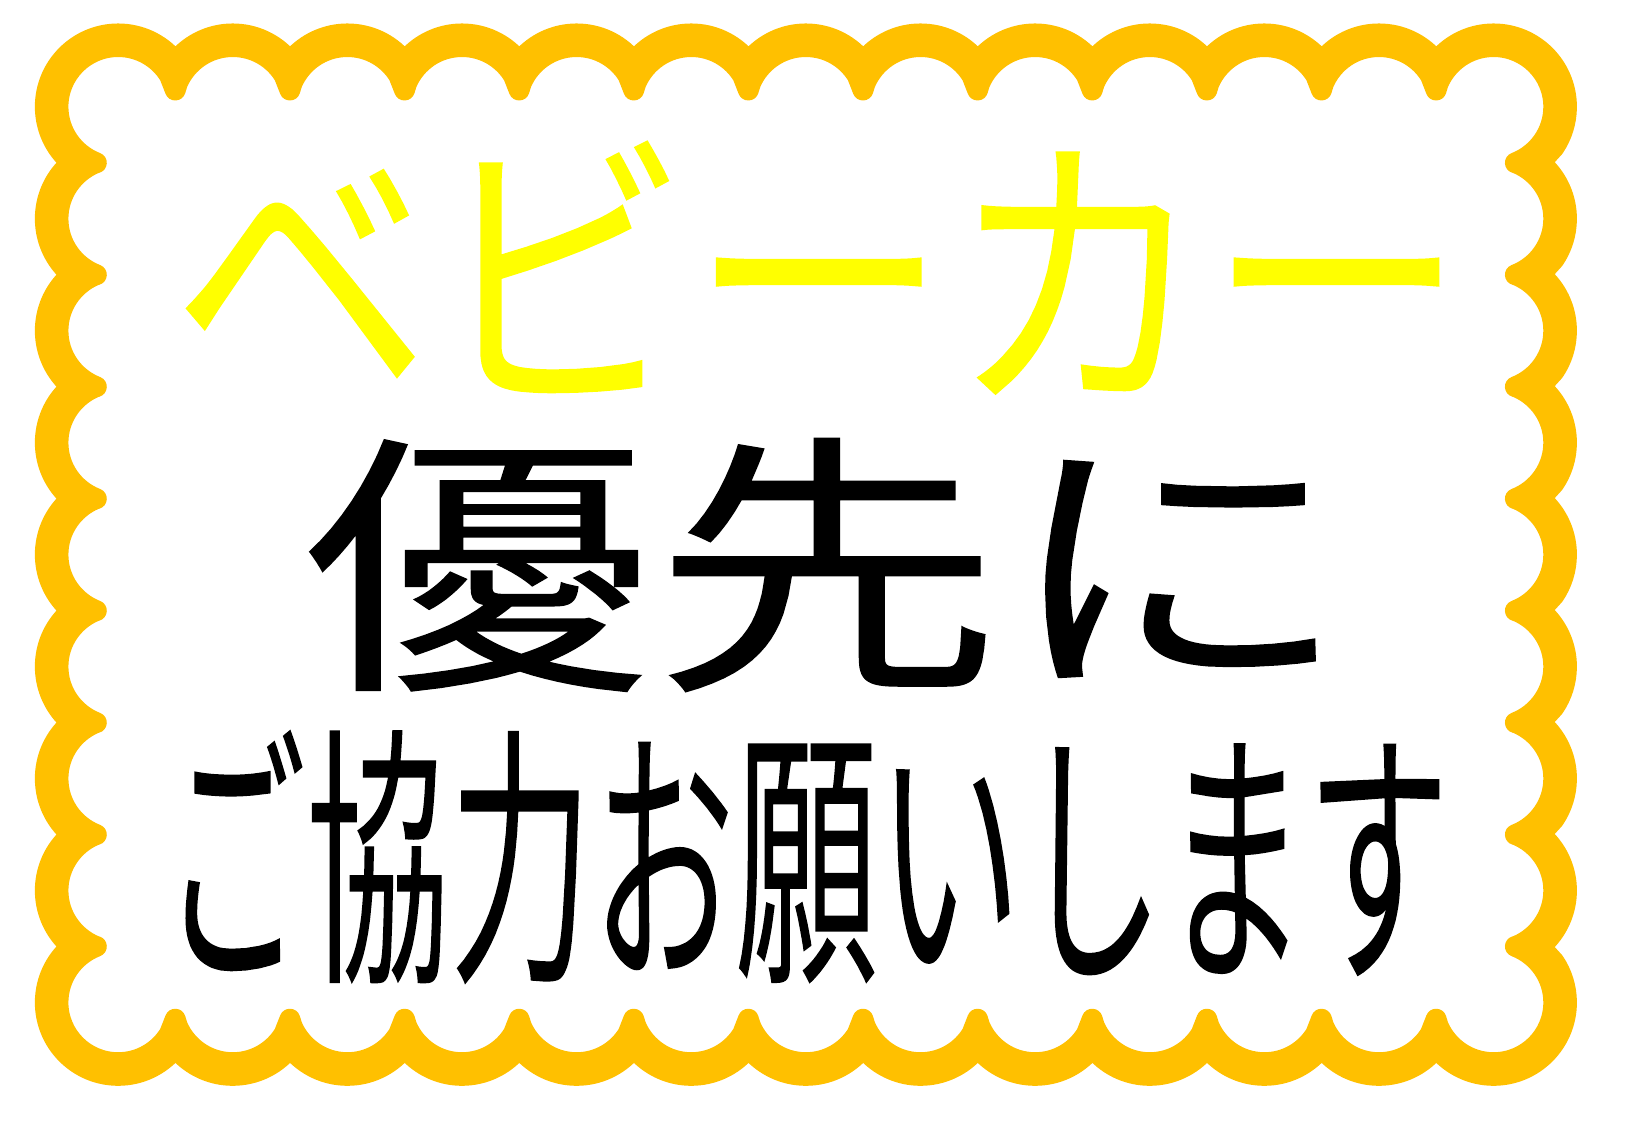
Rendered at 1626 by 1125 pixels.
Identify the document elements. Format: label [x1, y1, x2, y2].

text_box [43, 31, 1569, 1078]
